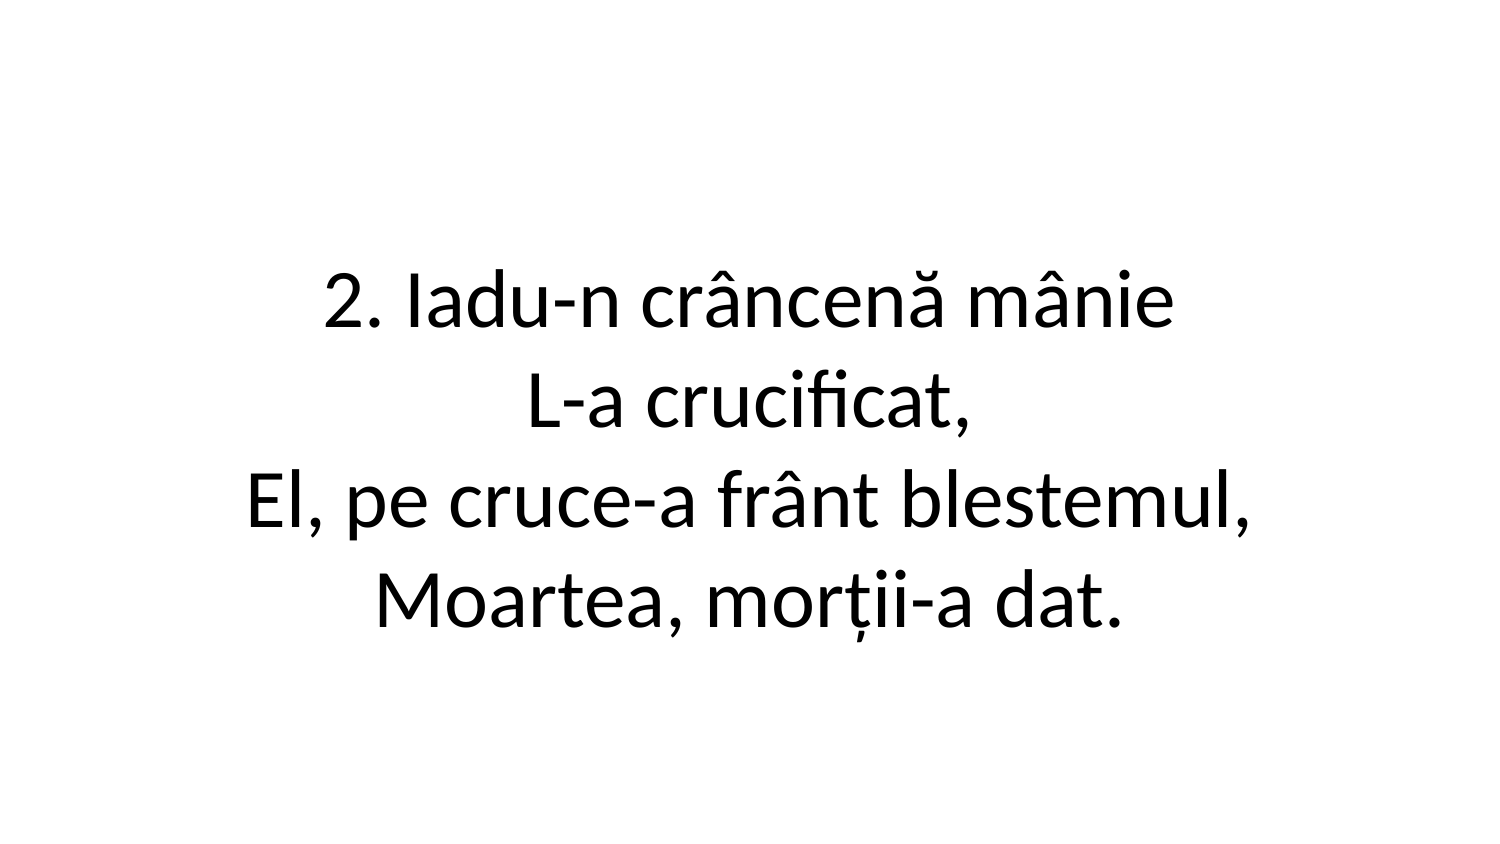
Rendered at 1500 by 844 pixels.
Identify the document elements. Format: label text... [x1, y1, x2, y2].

text_box 2. Iadu-n crâncenă mânie L-a crucificat, El, pe cruce-a frânt blestemul, Moartea, morții-a dat. [230, 192, 1270, 652]
